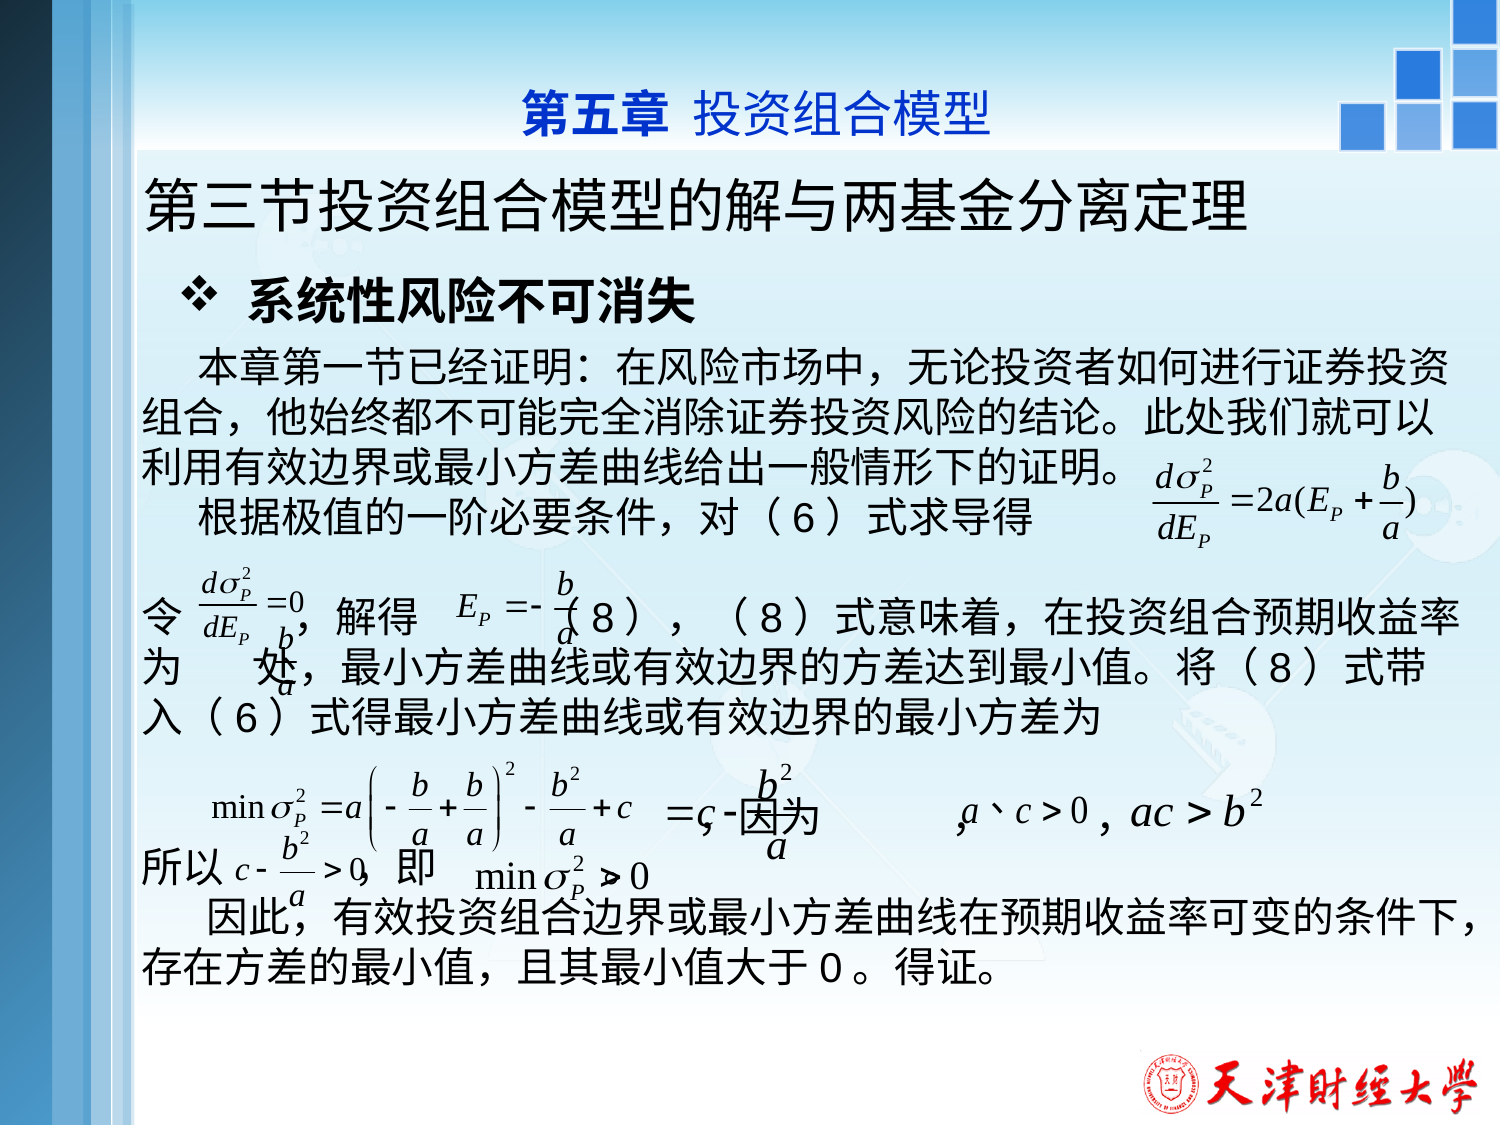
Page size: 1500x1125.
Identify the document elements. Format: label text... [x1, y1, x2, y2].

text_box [193, 557, 310, 652]
title 第三节投资组合模型的解与两基金分离定理 [127, 154, 1382, 255]
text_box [1122, 777, 1270, 839]
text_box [656, 751, 809, 869]
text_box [206, 751, 641, 859]
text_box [229, 822, 371, 915]
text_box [247, 618, 303, 703]
text_box 本章第一节已经证明：在风险市场中，无论投资者如何进行证券投资组合，他始终都不可能完全消除证券投资风险的结论。此处我们就可以利用有效边界或最小方差曲线给出一般情形下的证明。 根据极值的一阶必要条件，对（6）式求导得 令 ，解得 （8），（8）式意味着，在投资组合预期收益率为 处，最小方差曲线或有效边界的方差达到最小值。将（8）式带入（6）式得最小方差曲线或有效边界的最小方差为 ，因为 ， ， 所以 ，即 。 因此，有效投资组合边界或最小方差曲线在预期收益率可变的条件下，存在方差的最小值，且其最小值大于0。得证。 [126, 333, 1478, 1099]
picture [132, 150, 1337, 154]
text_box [955, 786, 1095, 834]
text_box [1146, 448, 1423, 557]
picture [1131, 1049, 1500, 1119]
picture [132, 150, 1500, 965]
text_box 系统性风险不可消失 [162, 262, 1152, 338]
text_box 第五章 投资组合模型 [131, 74, 1382, 150]
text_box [468, 845, 658, 910]
text_box [122, 150, 132, 965]
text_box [449, 562, 585, 653]
